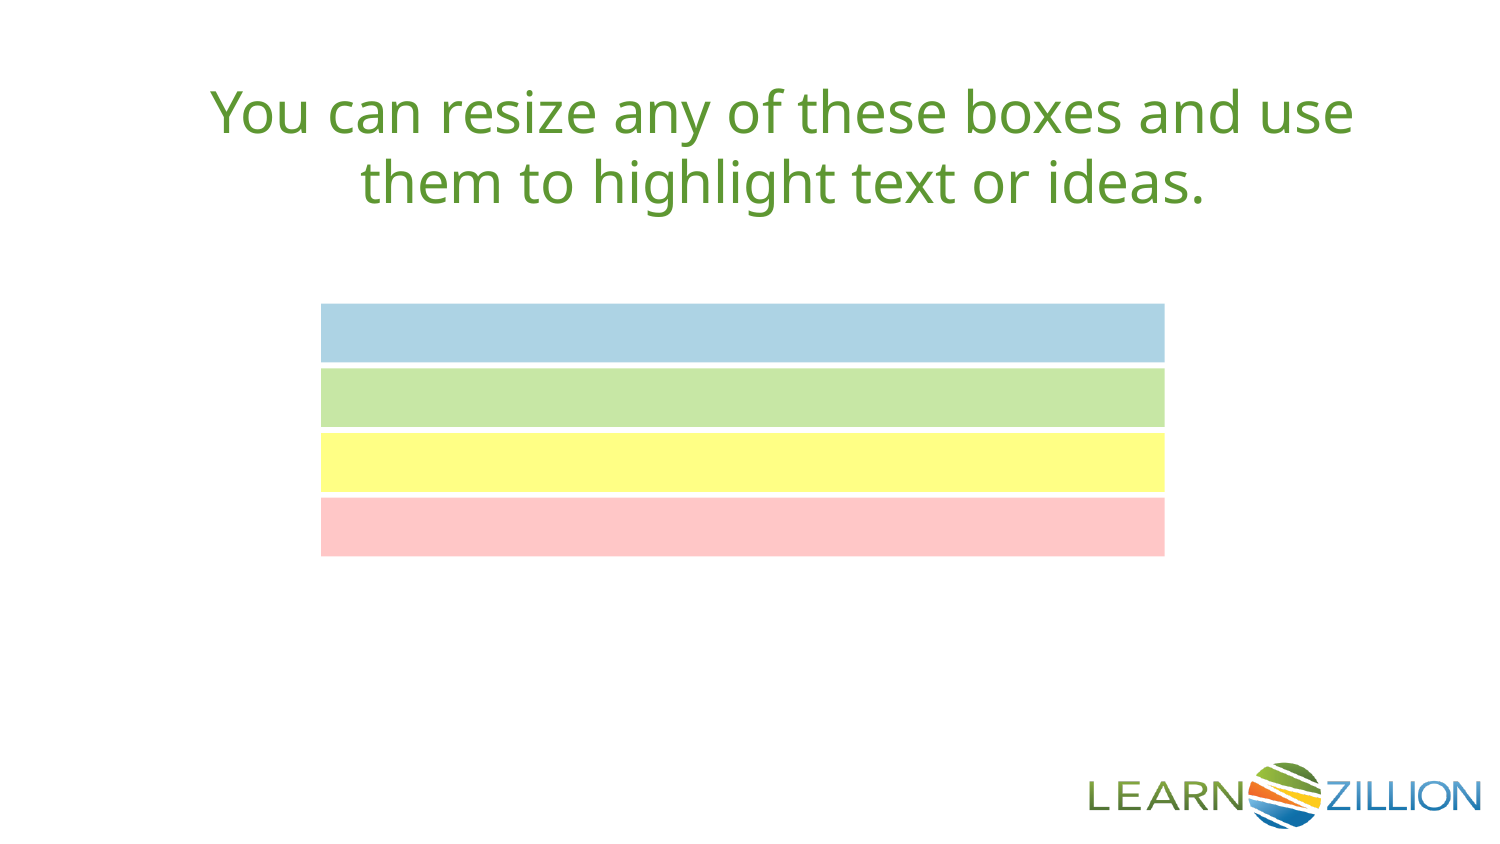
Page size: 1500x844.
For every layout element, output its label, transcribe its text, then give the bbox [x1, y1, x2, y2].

text_box [320, 497, 1166, 557]
text_box [320, 432, 1166, 493]
text_box You can resize any of these boxes and use them to highlight text or ideas. [70, 67, 1421, 223]
text_box [320, 368, 1166, 428]
text_box [320, 303, 1166, 363]
picture [1087, 759, 1482, 831]
